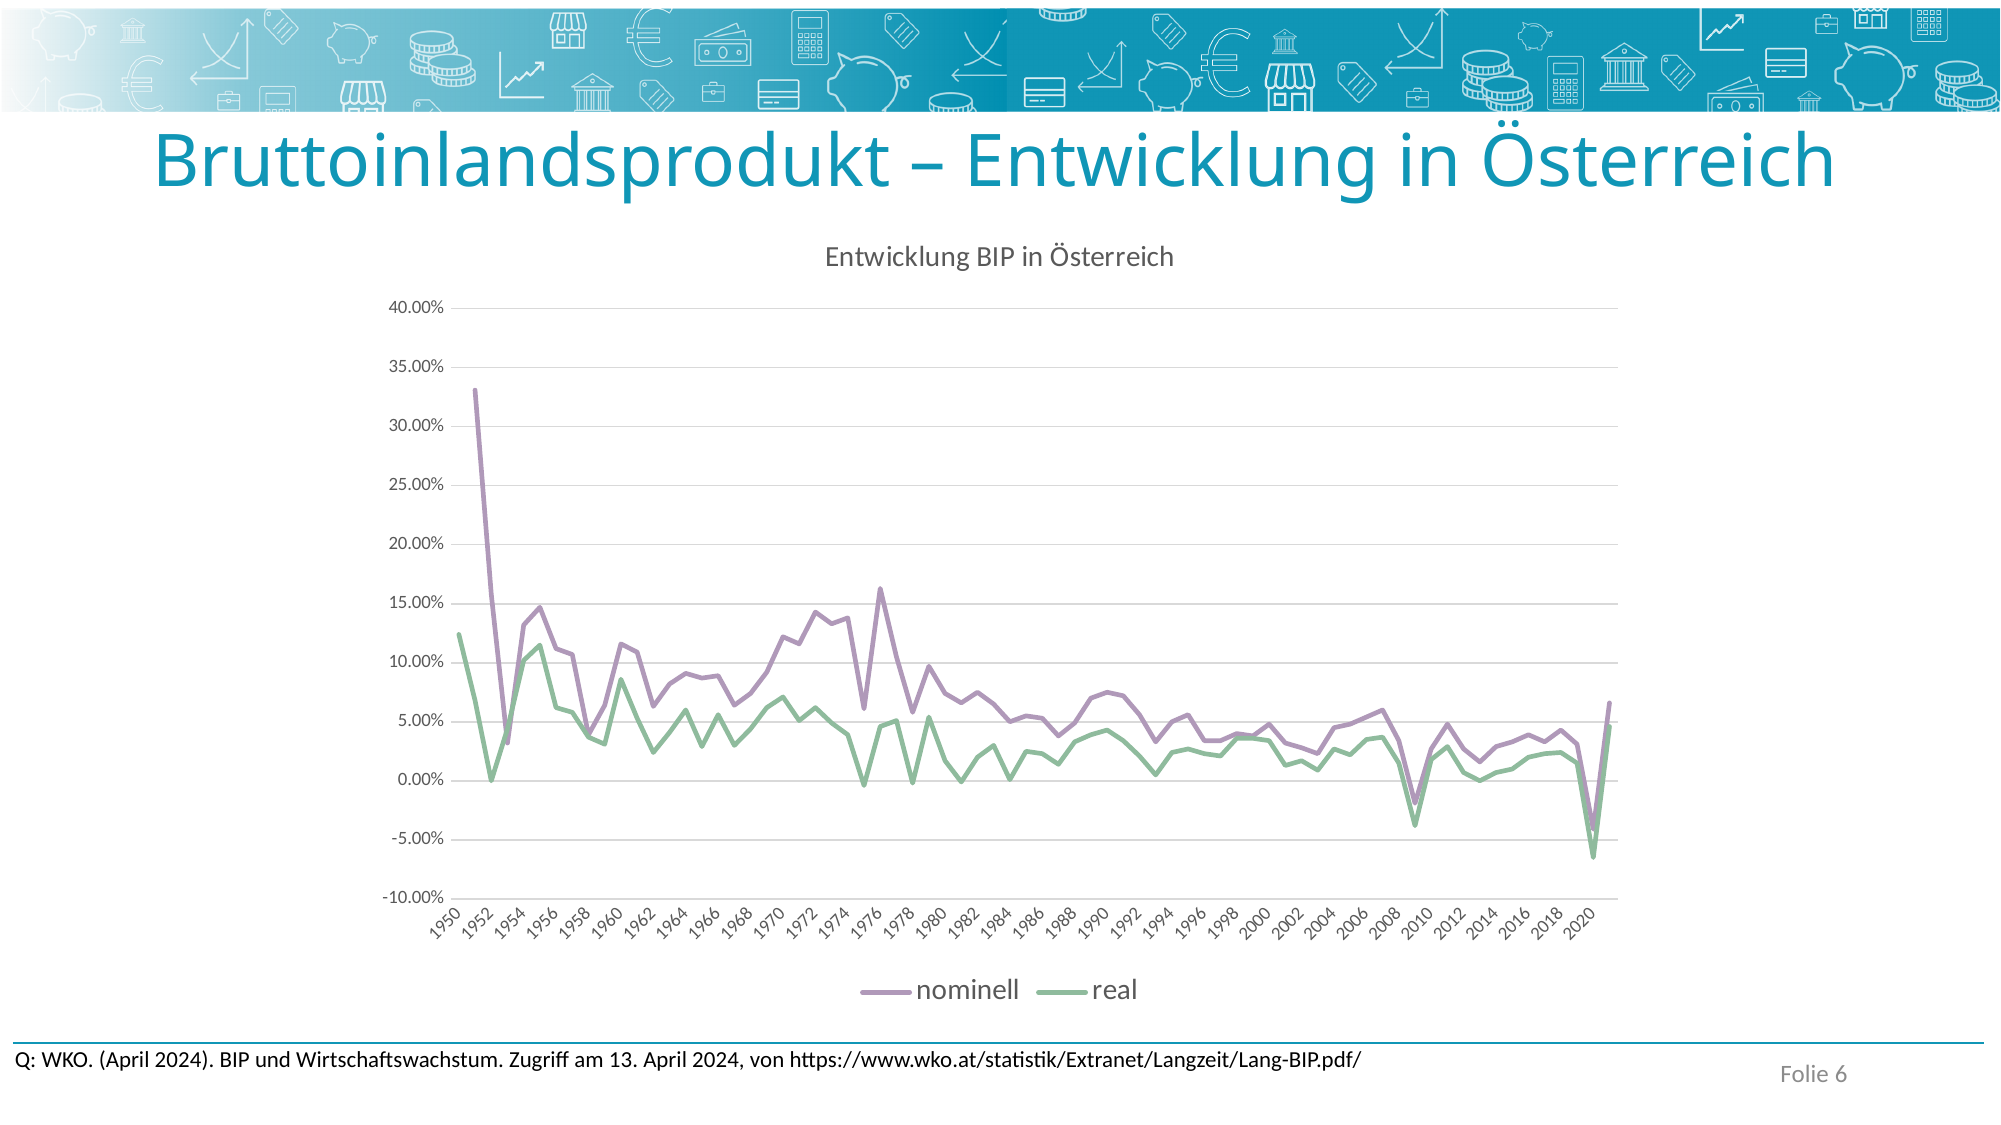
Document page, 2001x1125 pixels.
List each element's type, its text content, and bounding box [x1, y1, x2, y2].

title Bruttoinlandsprodukt – Entwicklung in Österreich [137, 111, 1863, 214]
slide_number Folie 6 [1412, 1042, 1863, 1103]
chart [356, 212, 1644, 1014]
picture [970, 99, 974, 109]
text_box Q: WKO. (April 2024). BIP und Wirtschaftswachstum. Zugriff am 13. April 2024, von https://www.wko.at/statistik/Extranet/Langzeit/Lang-BIP.pdf/ [0, 1037, 1799, 1080]
picture [1, 8, 964, 112]
picture [1006, 8, 2001, 112]
